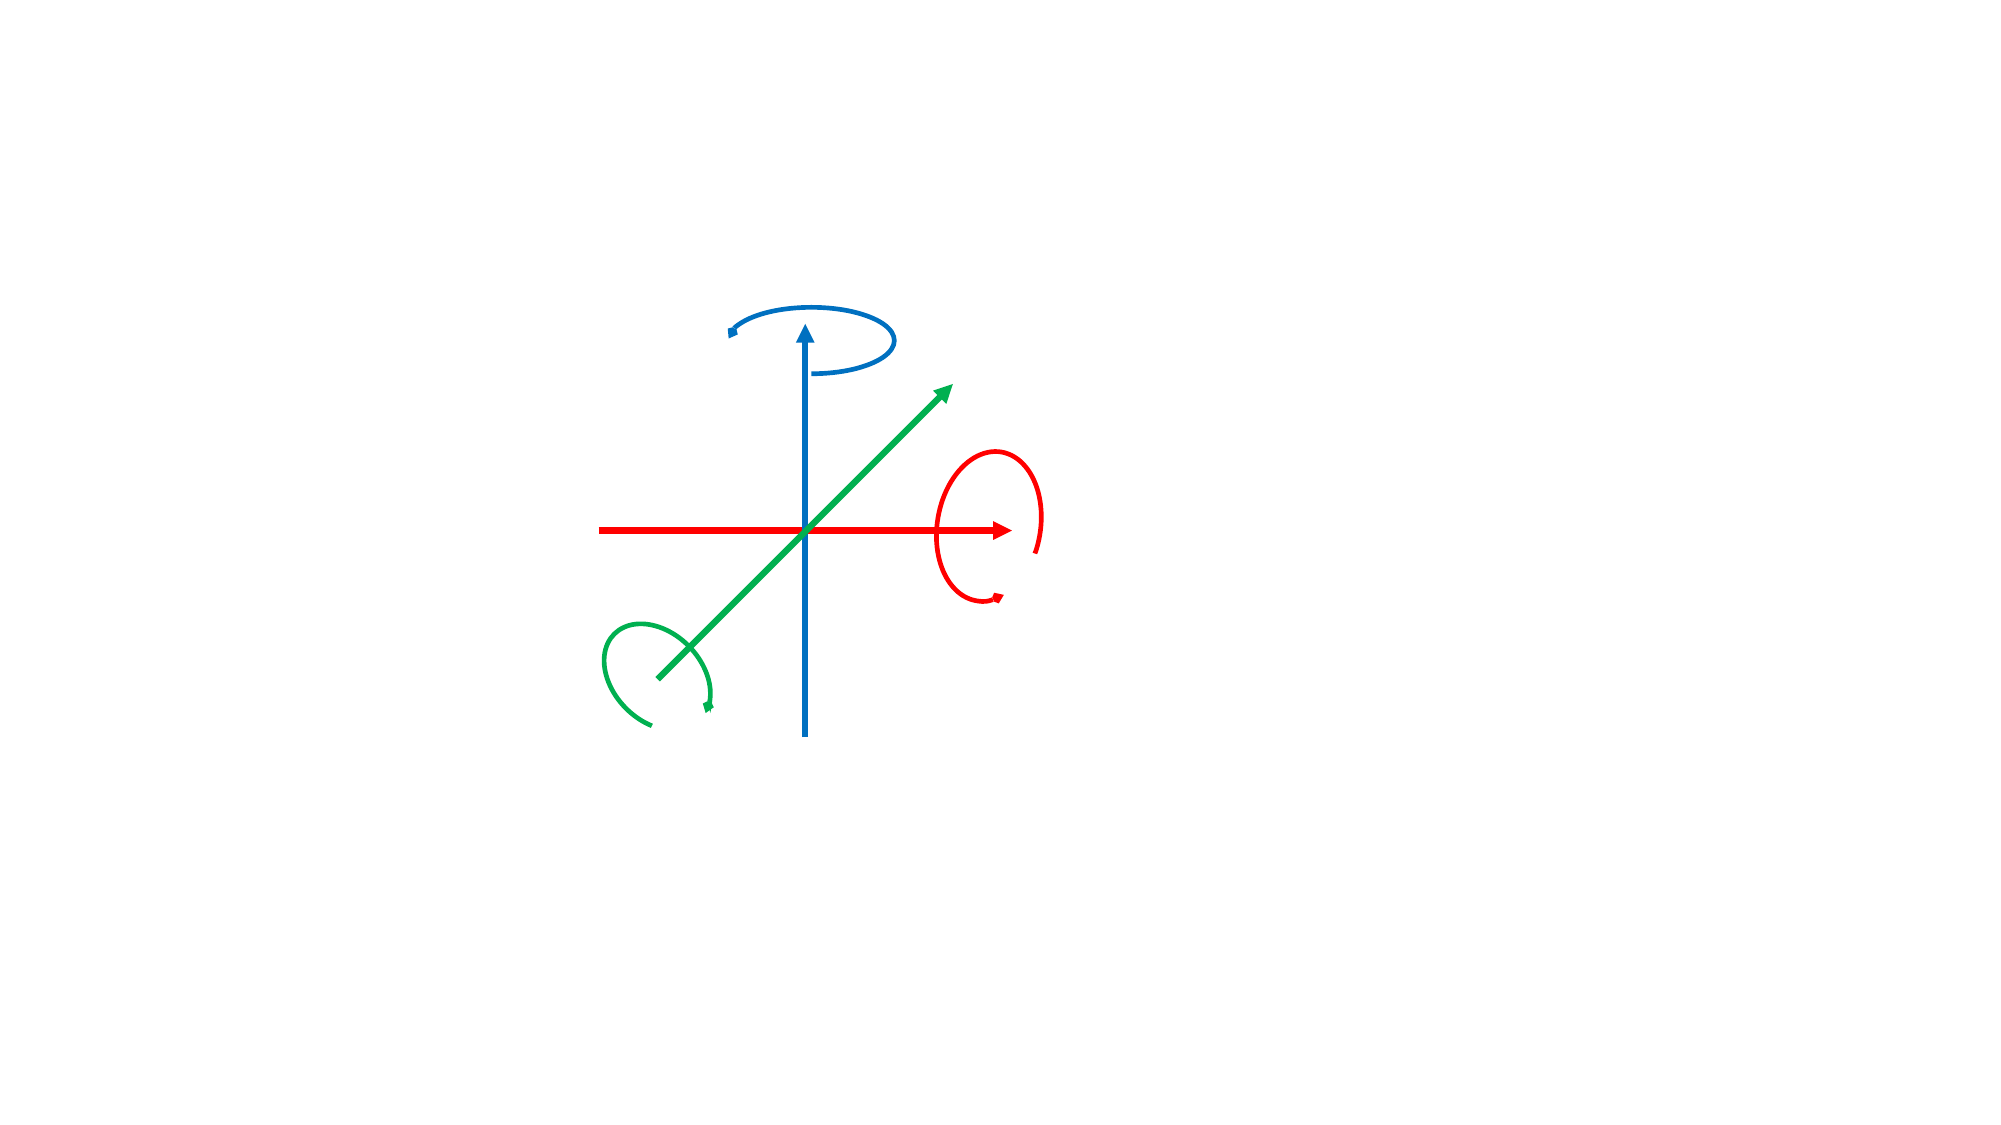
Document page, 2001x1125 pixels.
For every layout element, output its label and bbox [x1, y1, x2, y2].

text_box [603, 623, 657, 727]
text_box [953, 531, 1004, 604]
text_box [657, 383, 953, 680]
text_box [728, 306, 895, 375]
text_box [661, 680, 714, 714]
text_box [953, 451, 1042, 554]
